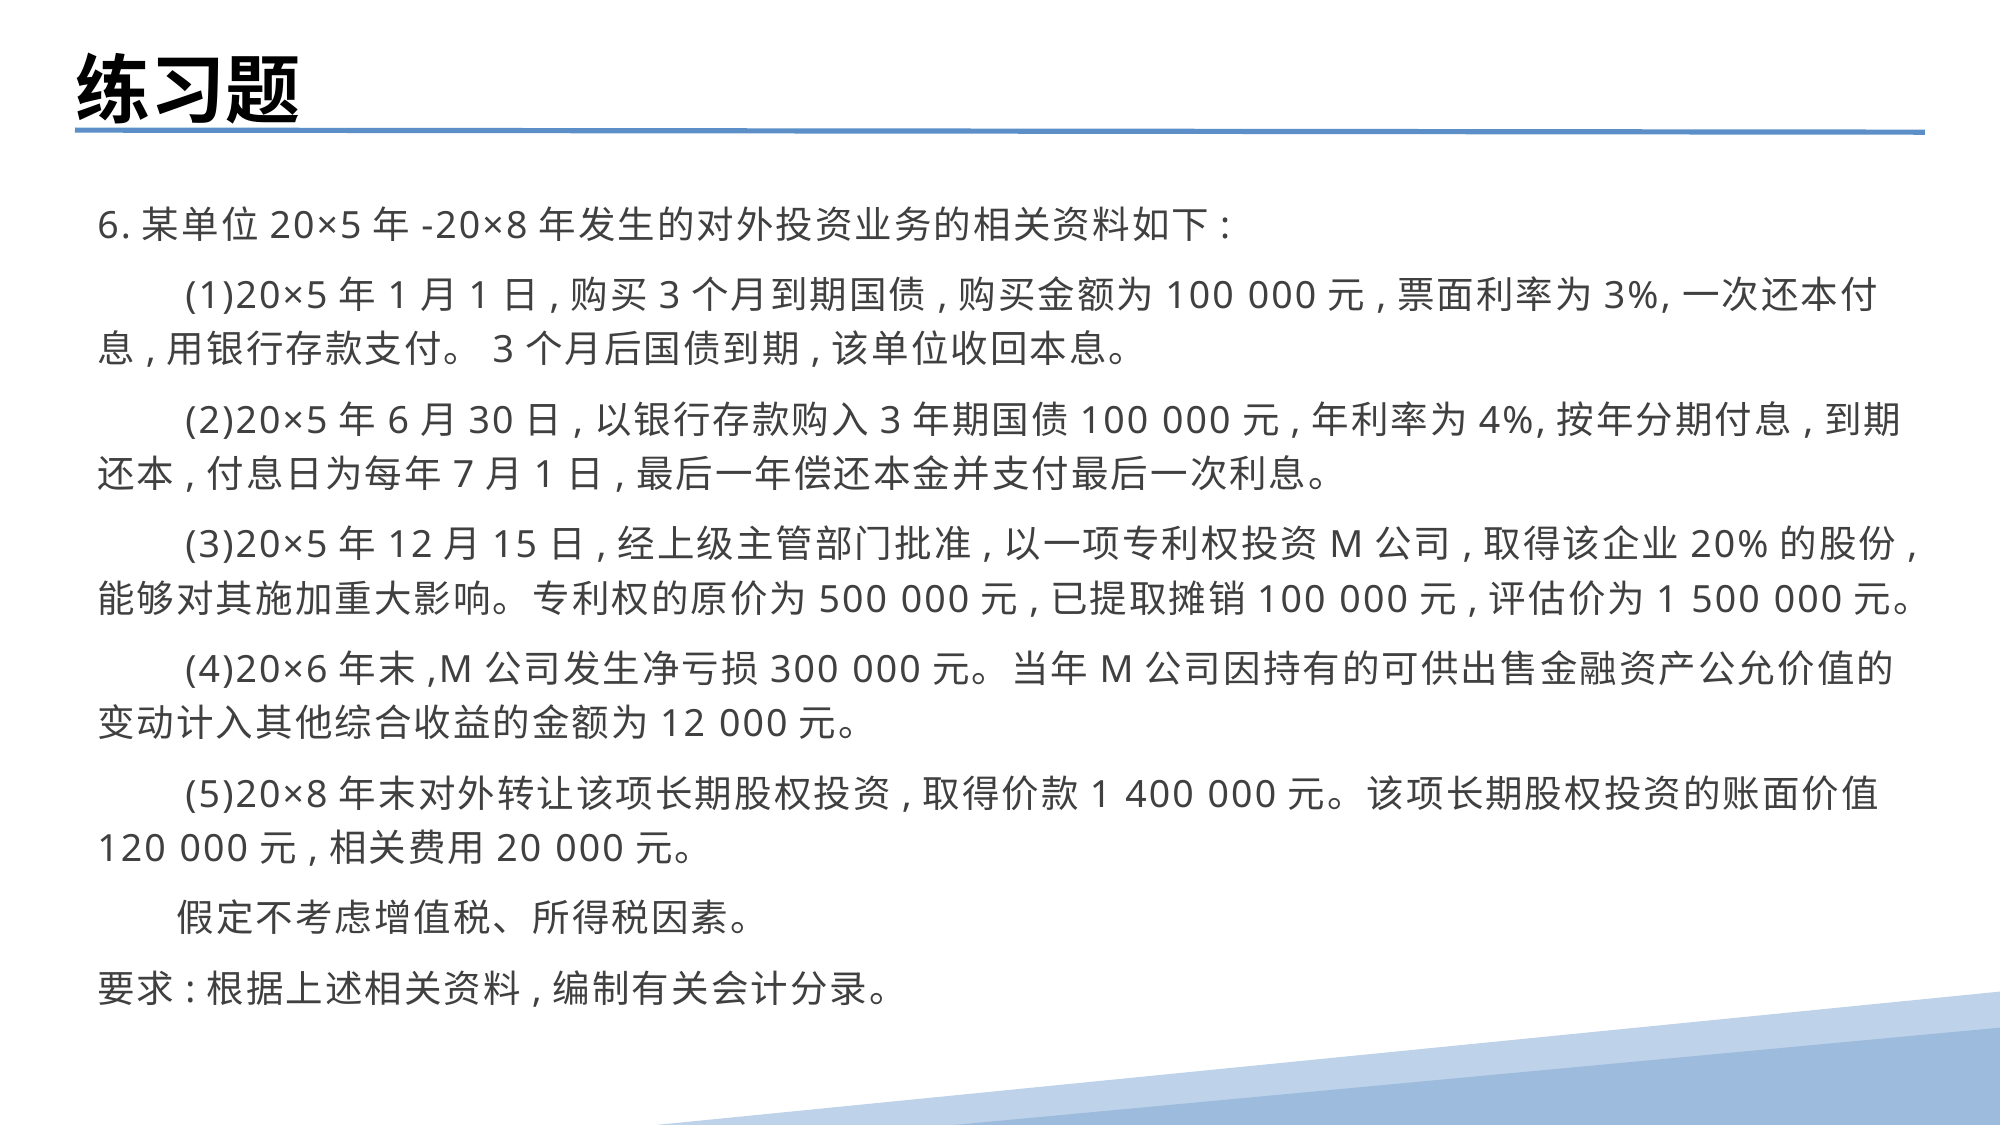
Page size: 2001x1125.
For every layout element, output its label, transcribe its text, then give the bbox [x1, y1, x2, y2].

text_box 6.某单位20×5年-20×8年发生的对外投资业务的相关资料如下: (1)20×5年1月1日,购买3个月到期国债,购买金额为100 000元,票面利率为3%,一次还本付息,用银行存款支付。3个月后国债到期,该单位收回本息。 (2)20×5年6月30日,以银行存款购入3年期国债100 000元,年利率为4%,按年分期付息,到期还本,付息日为每年7月1日,最后一年偿还本金并支付最后一次利息。 (3)20×5年12月15日,经上级主管部门批准,以一项专利权投资M公司,取得该企业20%的股份,能够对其施加重大影响。专利权的原价为500 000元,已提取摊销100 000元,评估价为1 500 000元。 (4)20×6年末,M公司发生净亏损300 000元。当年M公司因持有的可供出售金融资产公允价值的变动计入其他综合收益的金额为12 000元。 (5)20×8年末对外转让该项长期股权投资,取得价款1 400 000元。该项长期股权投资的账面价值120 000元,相关费用20 000元。 假定不考虑增值税、所得税因素。 要求:根据上述相关资料,编制有关会计分录。 [86, 179, 1925, 1022]
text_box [656, 991, 2000, 1125]
text_box 练习题 [75, 32, 1925, 130]
